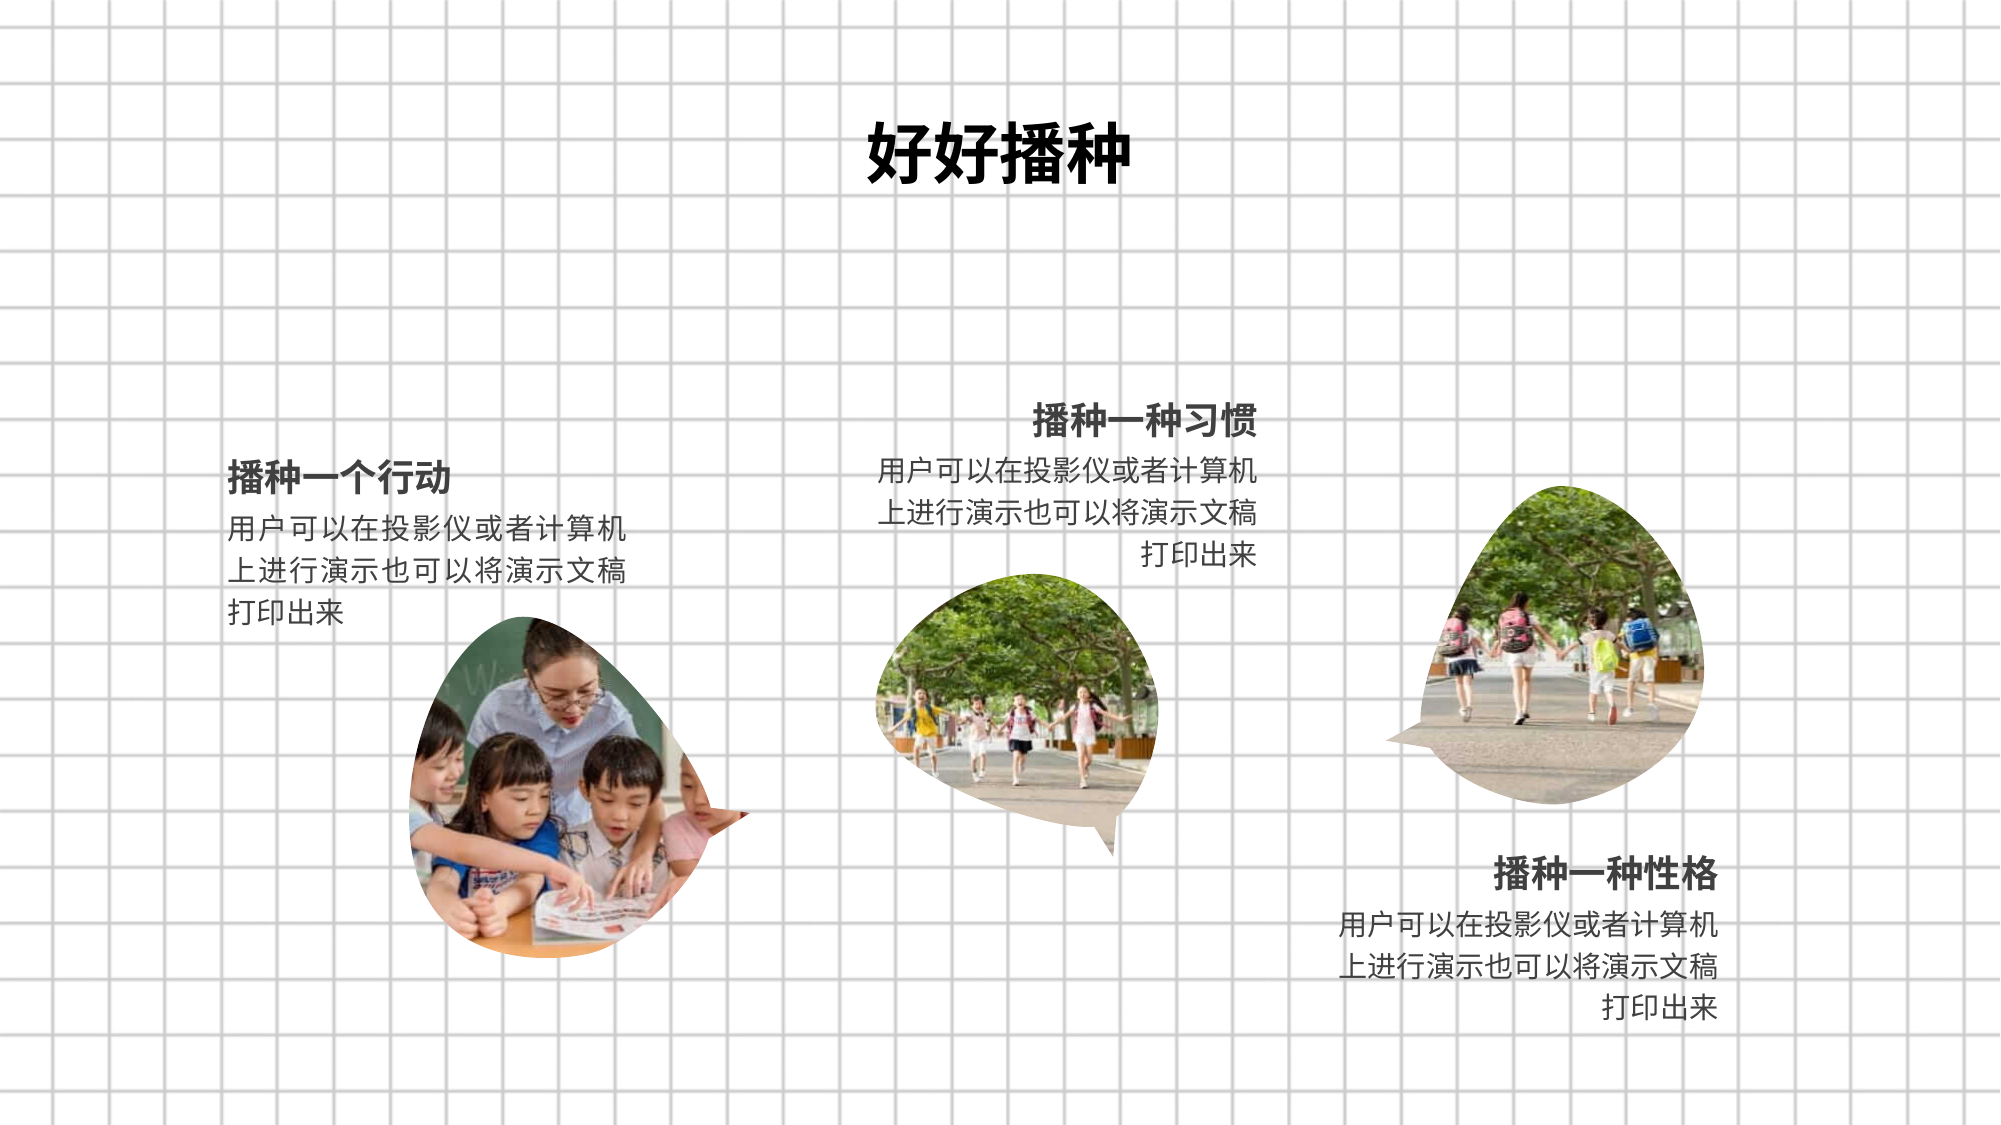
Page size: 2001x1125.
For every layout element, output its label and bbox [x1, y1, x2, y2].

text_box [595, 104, 1405, 252]
picture [0, 0, 2001, 1125]
text_box [843, 380, 1273, 581]
text_box [1304, 833, 1734, 1034]
text_box [212, 438, 642, 639]
